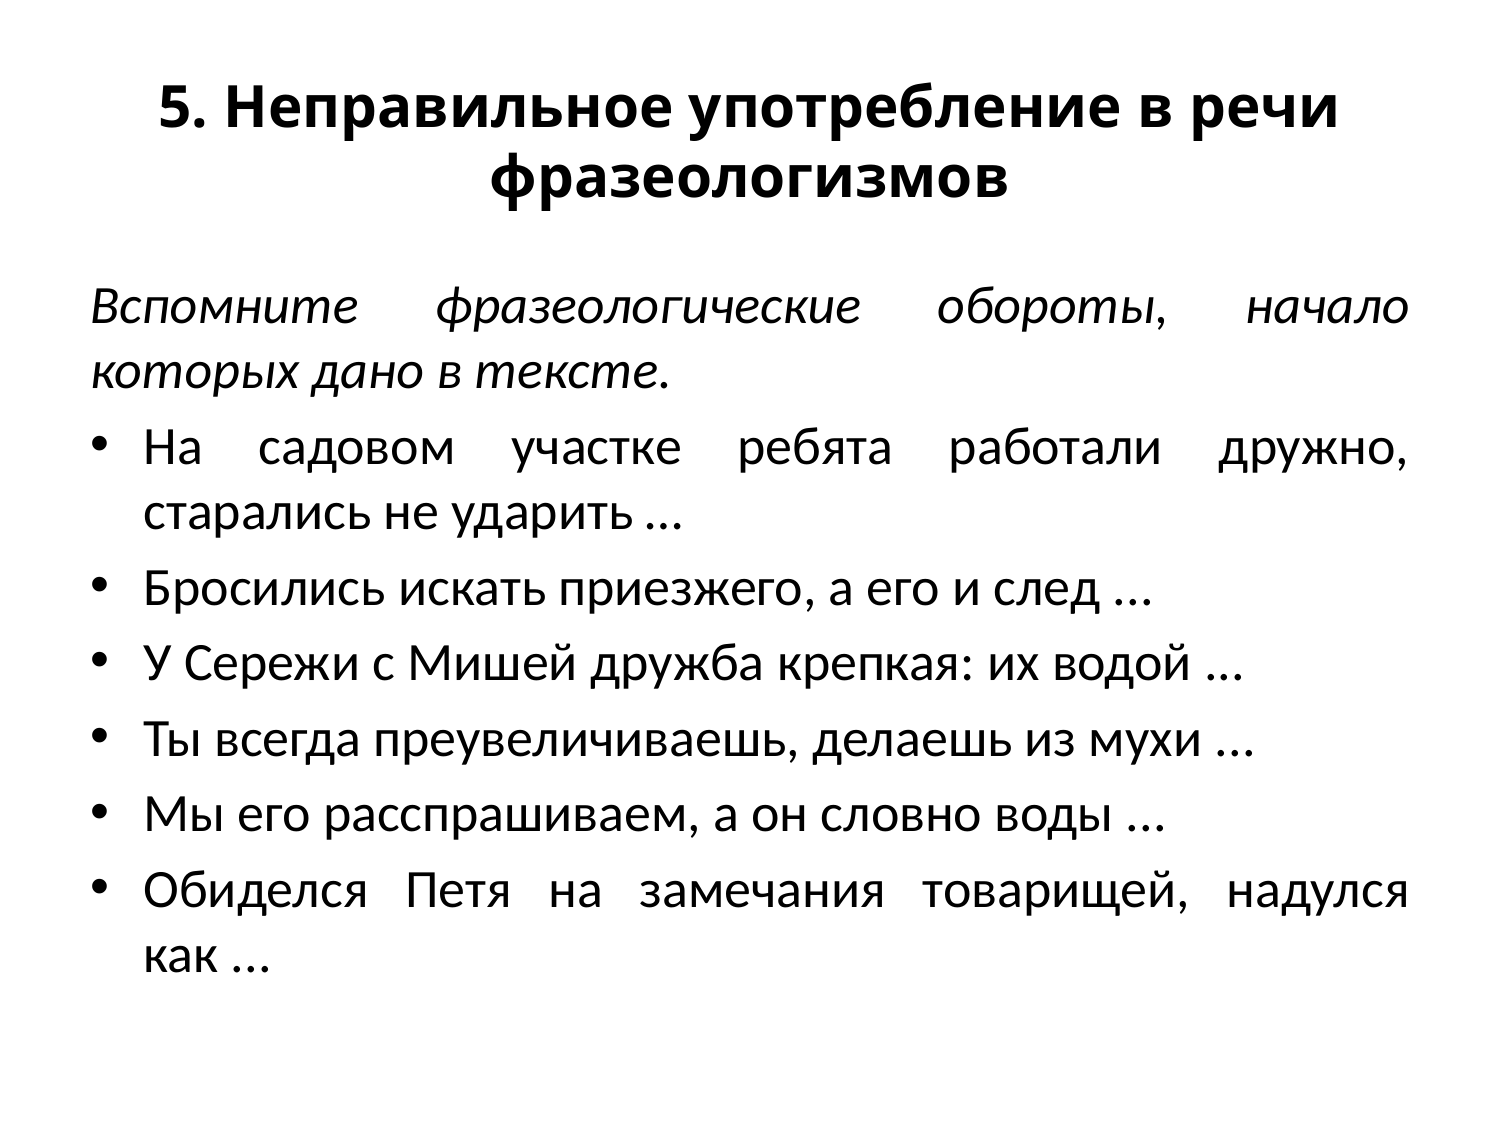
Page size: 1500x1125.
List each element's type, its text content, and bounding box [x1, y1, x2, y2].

list Вспомните фразеологические обороты, начало которых дано в тексте. На садовом участке ребята работали дружно, старались не ударить … Бросились искать приезжего, а его и след ... У Сережи с Мишей дружба крепкая: их водой ... Ты всегда преувеличиваешь, делаешь из мухи ... Мы его расспрашиваем, а он словно воды ... Обиделся Петя на замечания товарищей, надулся как ... [75, 262, 1425, 1005]
title 5. Неправильное употребление в речи фразеологизмов [75, 45, 1425, 233]
